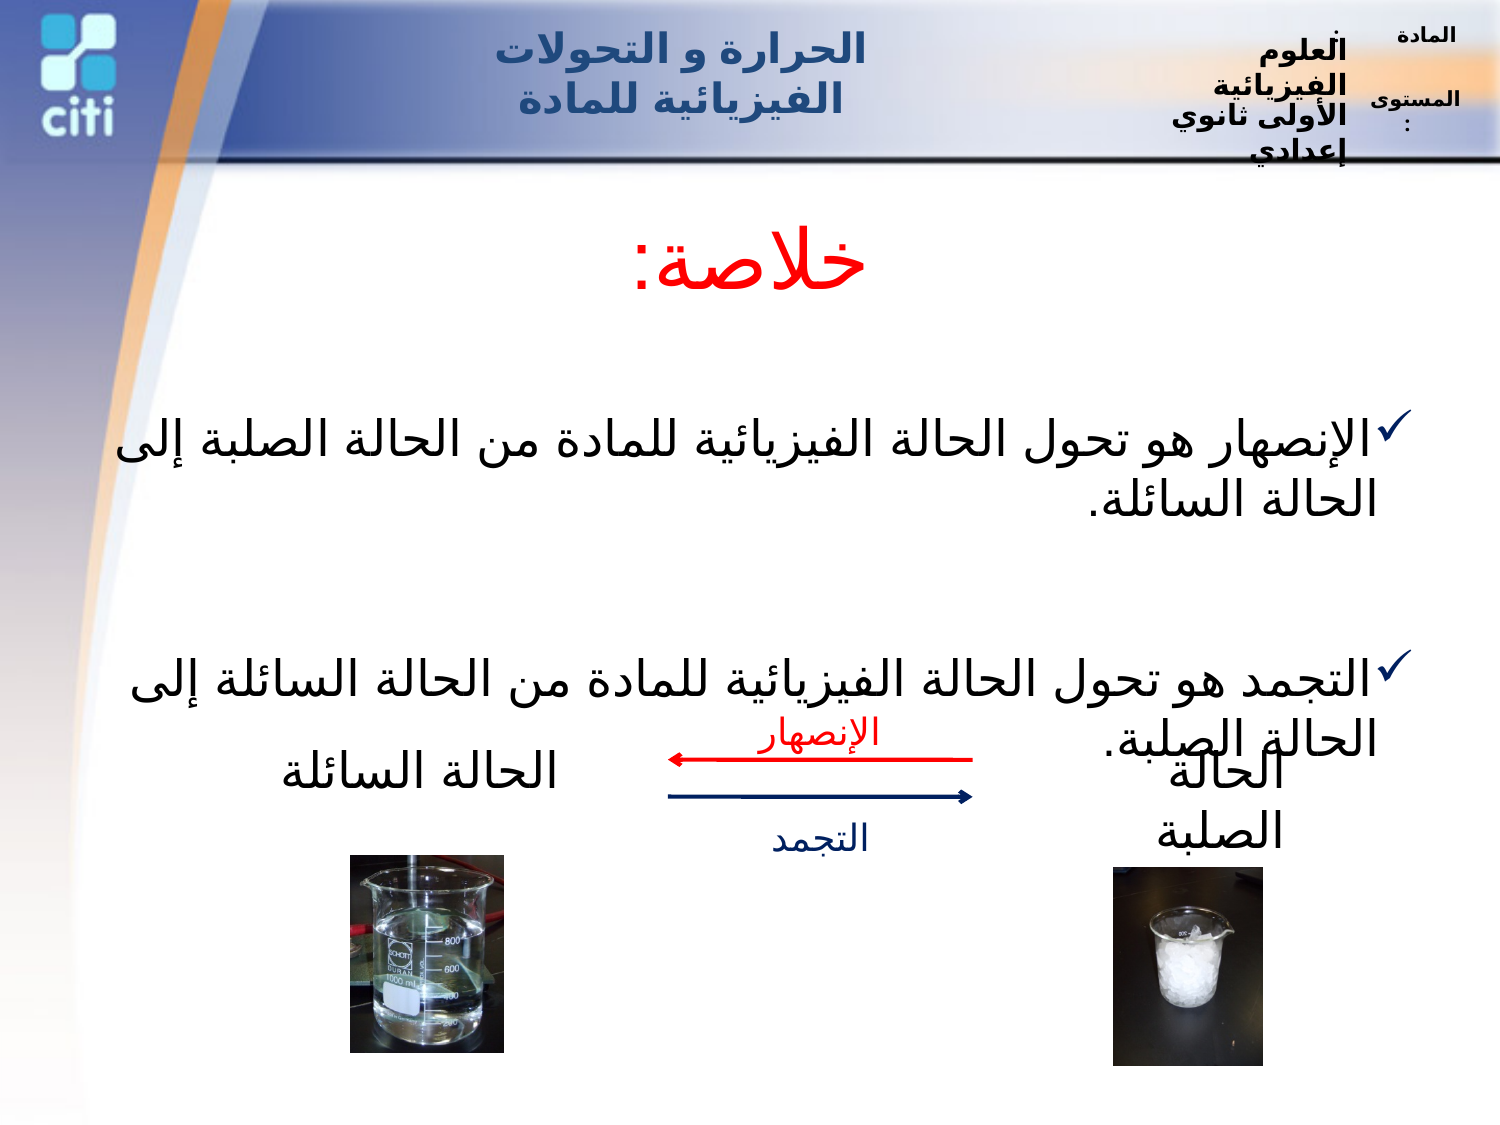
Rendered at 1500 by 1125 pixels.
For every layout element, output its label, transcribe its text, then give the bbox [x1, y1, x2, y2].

text_box التجمد [667, 806, 973, 867]
text_box الحالة السائلة [152, 730, 575, 806]
text_box خلاصة: الإنصهار هو تحول الحالة الفيزيائية للمادة من الحالة الصلبة إلى الحالة السائلة. التجمد هو تحول الحالة الفيزيائية للمادة من الحالة السائلة إلى الحالة الصلبة. [70, 199, 1430, 774]
picture [0, 0, 1500, 1125]
text_box الإنصهار [679, 700, 938, 757]
text_box الحالة الصلبة [1031, 730, 1301, 866]
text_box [399, 23, 1478, 140]
